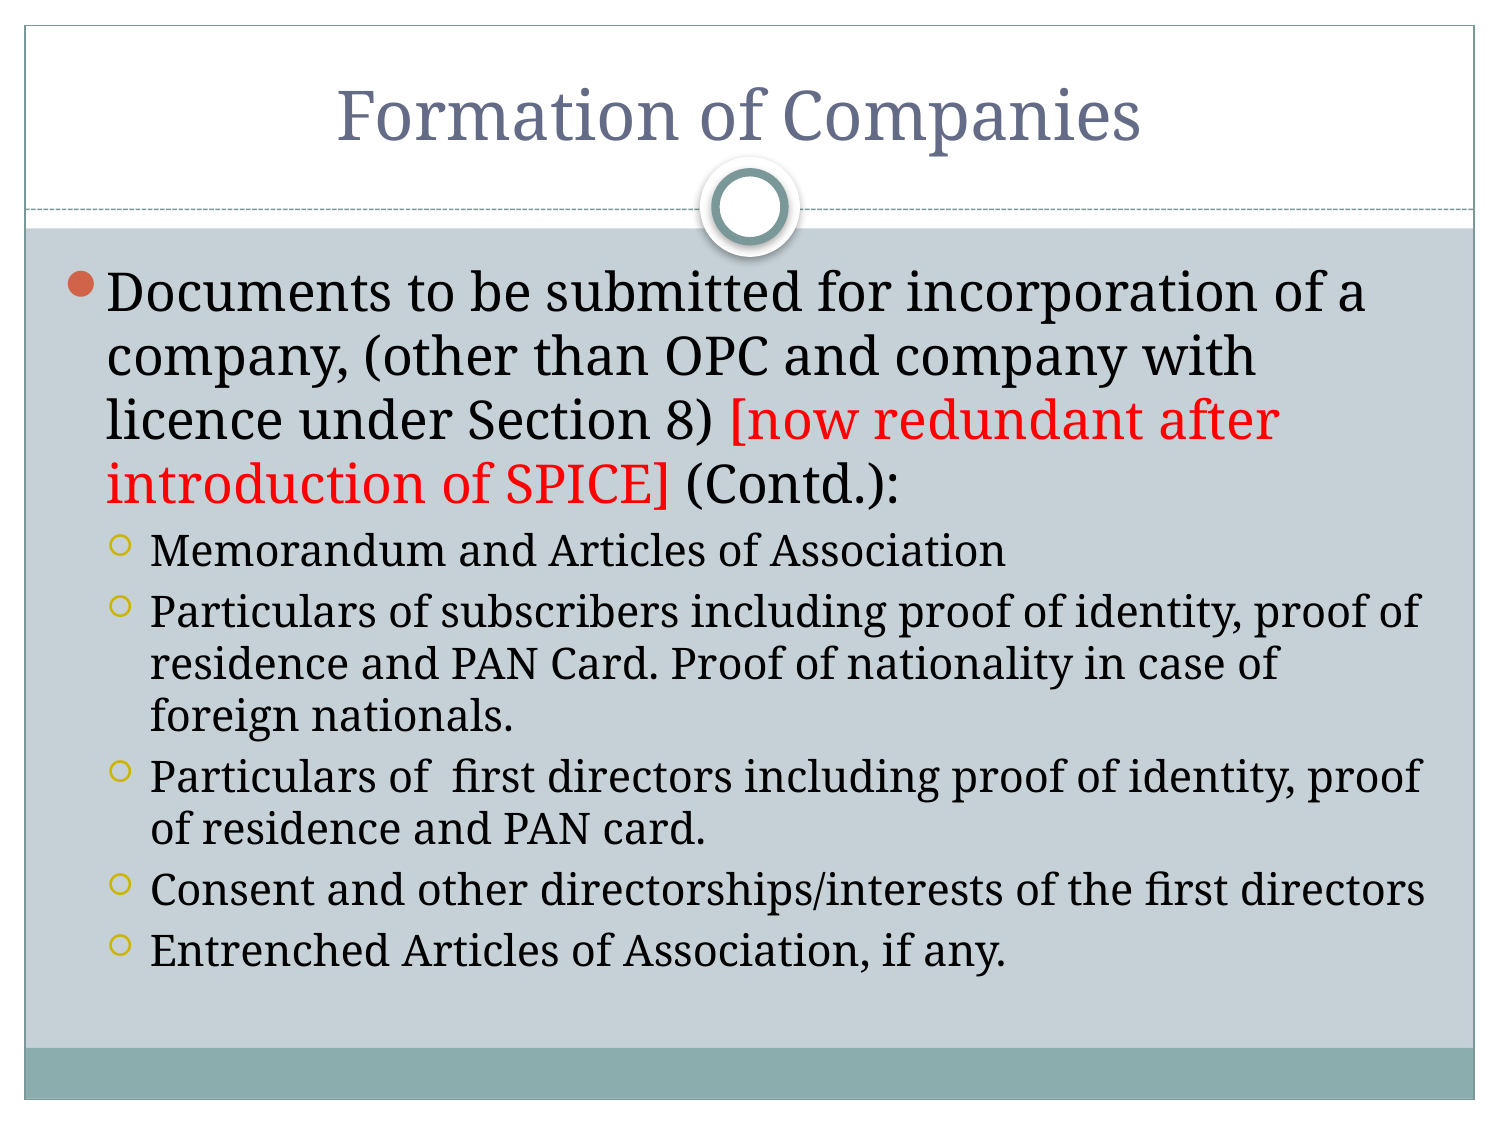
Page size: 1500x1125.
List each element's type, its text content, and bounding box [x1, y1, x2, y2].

title Formation of Companies [49, 37, 1450, 162]
list Documents to be submitted for incorporation of a company, (other than OPC and company with licence under Section 8) [now redundant after introduction of SPICE] (Contd.): Memorandum and Articles of Association Particulars of subscribers including proof of identity, proof of residence and PAN Card. Proof of nationality in case of foreign nationals. Particulars of first directors including proof of identity, proof of residence and PAN card. Consent and other directorships/interests of the first directors Entrenched Articles of Association, if any. [49, 250, 1445, 1001]
